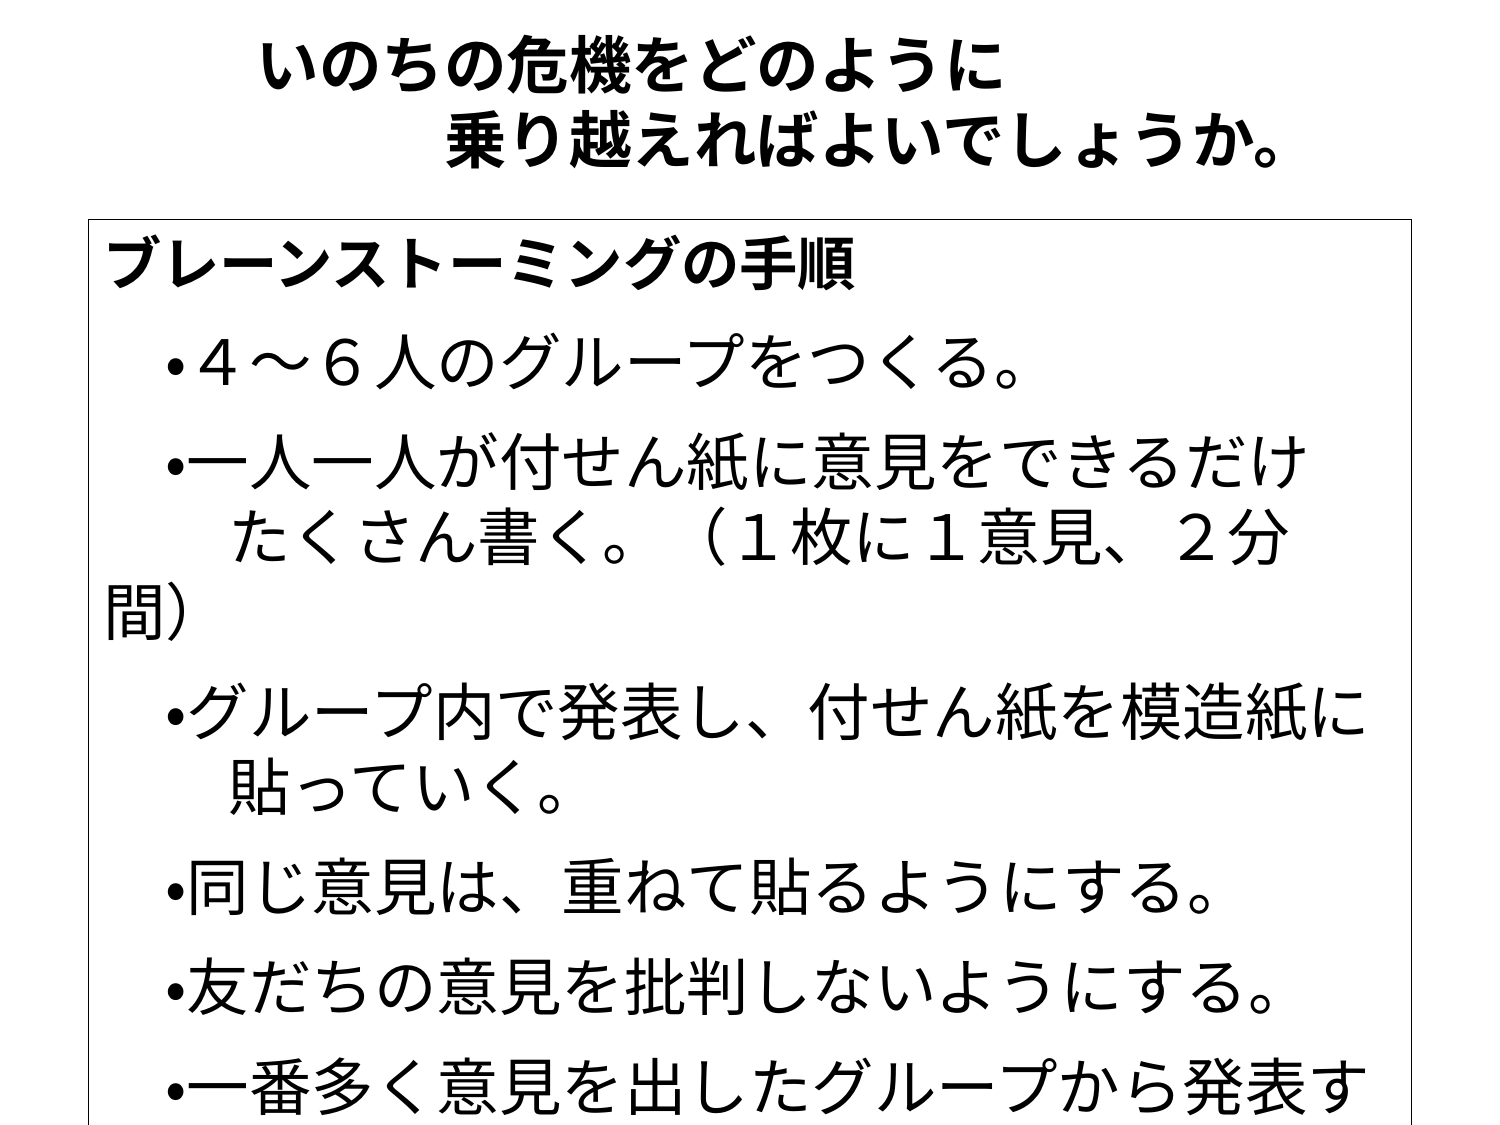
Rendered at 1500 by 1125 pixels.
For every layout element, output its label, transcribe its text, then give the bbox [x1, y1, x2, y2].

text_box ブレーンストーミングの手順 ・４～６人のグループをつくる。 ・一人一人が付せん紙に意見をできるだけ たくさん書く。（１枚に１意見、２分間） ・グループ内で発表し、付せん紙を模造紙に 貼っていく。 ・同じ意見は、重ねて貼るようにする。 ・友だちの意見を批判しないようにする。 ・一番多く意見を出したグループから発表する。 [88, 219, 1412, 1125]
text_box いのちの危機をどのように 乗り越えればよいでしょうか。 [242, 19, 1500, 184]
